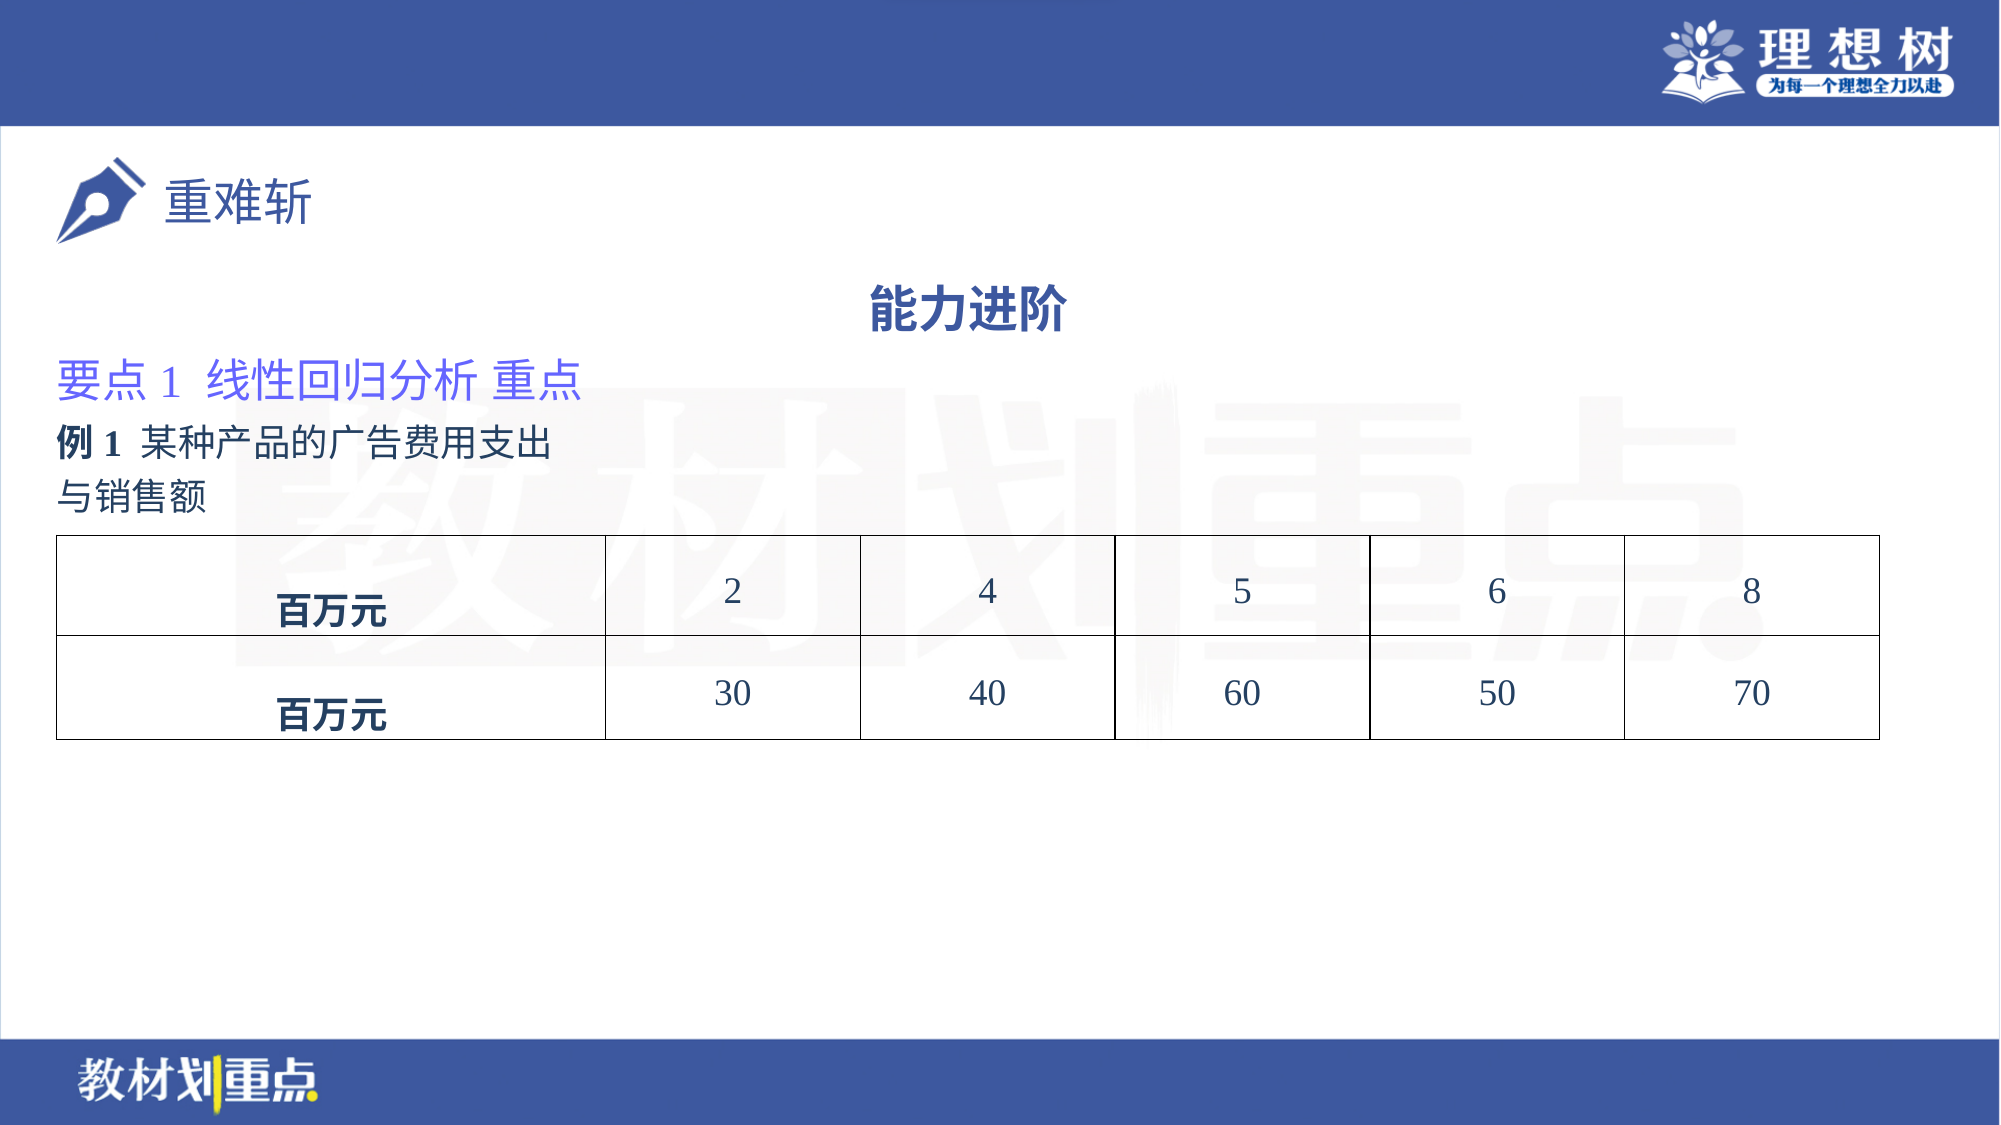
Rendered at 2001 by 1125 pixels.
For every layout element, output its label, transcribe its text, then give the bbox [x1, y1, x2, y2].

picture [0, 0, 2000, 1125]
text_box 重难斩 [163, 157, 459, 244]
text_box 能力进阶 [56, 266, 1880, 334]
text_box 要点1 线性回归分析 重点 [56, 341, 1880, 403]
